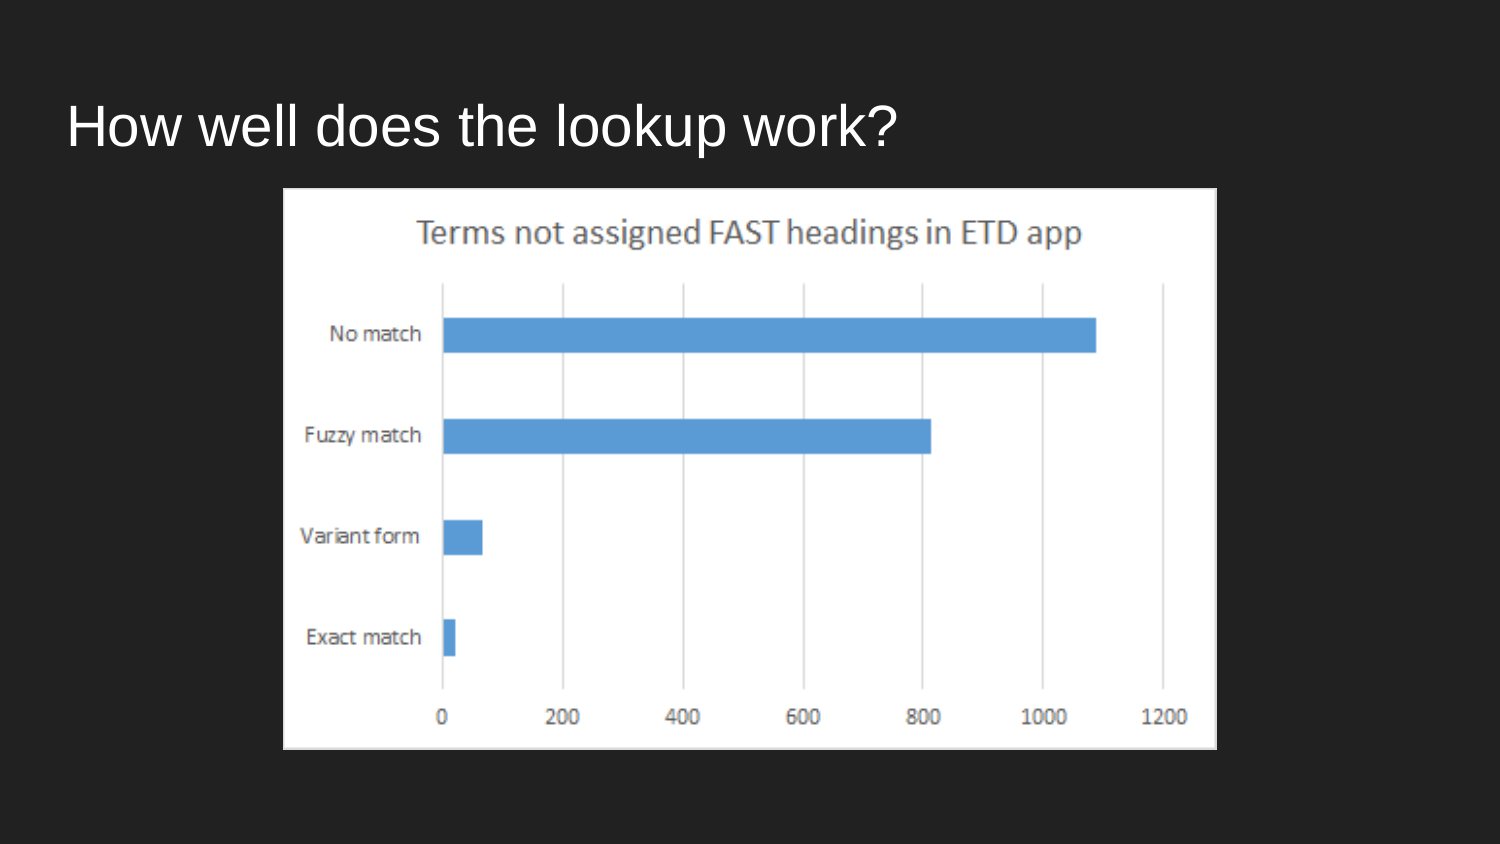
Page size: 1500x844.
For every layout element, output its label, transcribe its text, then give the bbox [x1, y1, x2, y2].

title How well does the lookup work? [51, 72, 1449, 167]
picture [283, 188, 1217, 750]
